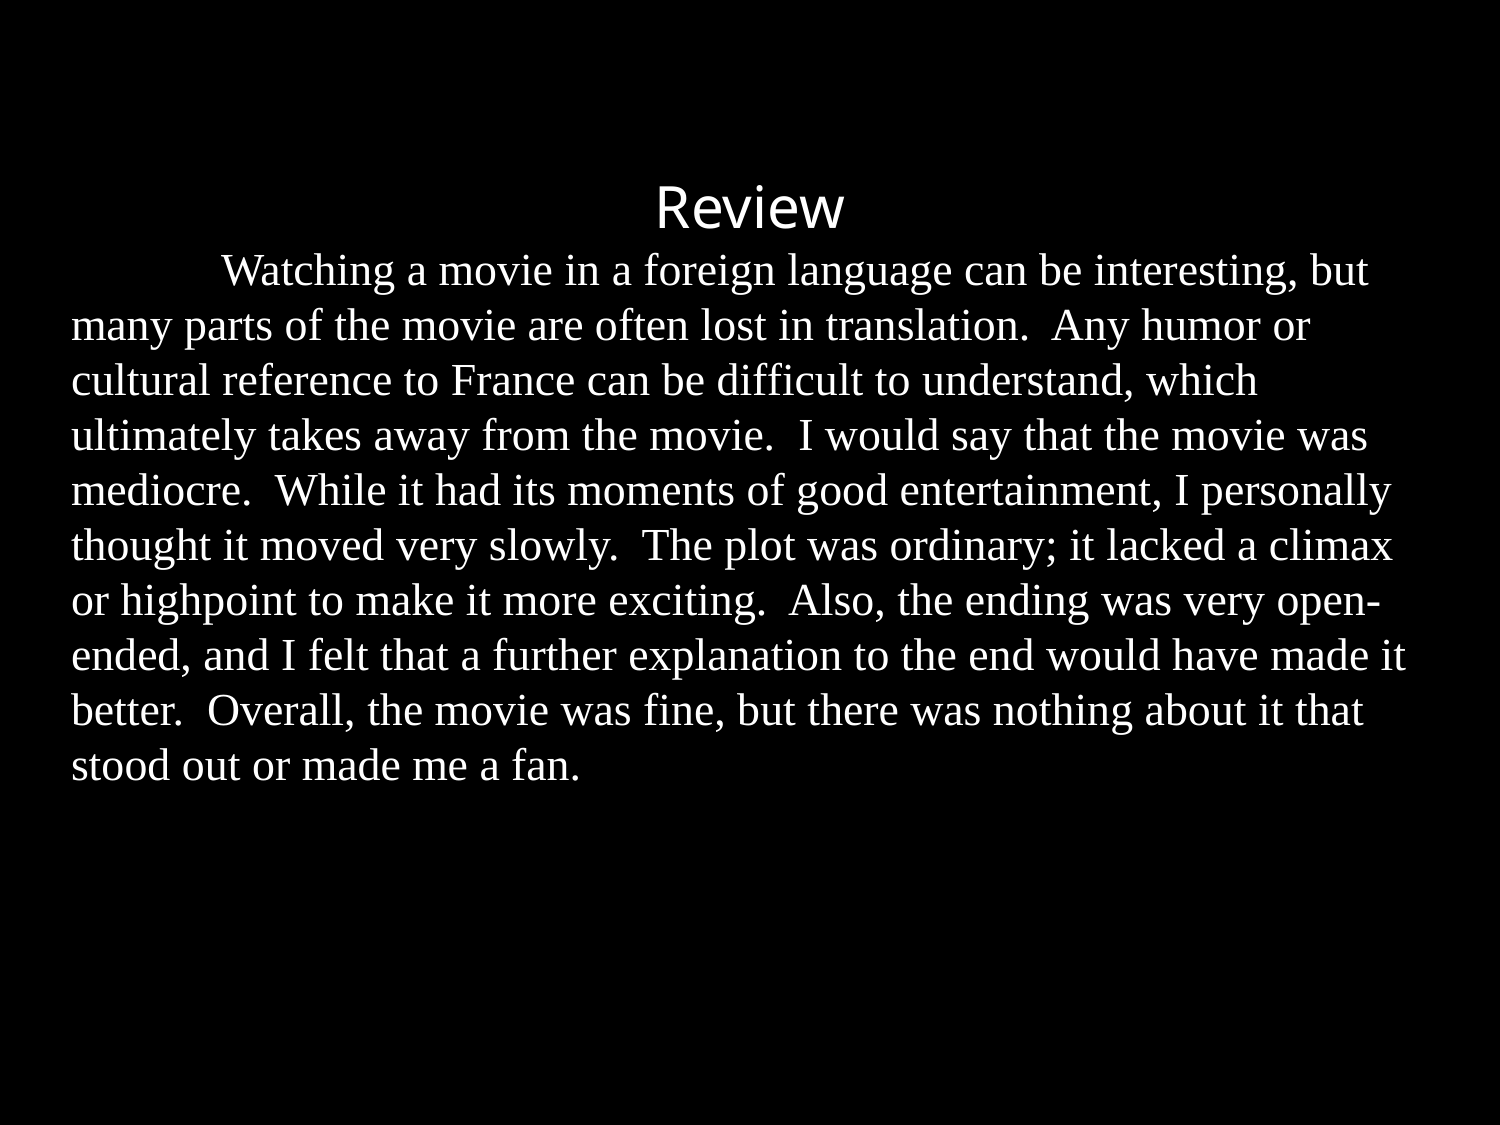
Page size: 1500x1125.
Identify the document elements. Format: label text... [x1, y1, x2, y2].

text_box Review Watching a movie in a foreign language can be interesting, but many parts of the movie are often lost in translation. Any humor or cultural reference to France can be difficult to understand, which ultimately takes away from the movie. I would say that the movie was mediocre. While it had its moments of good entertainment, I personally thought it moved very slowly. The plot was ordinary; it lacked a climax or highpoint to make it more exciting. Also, the ending was very open-ended, and I felt that a further explanation to the end would have made it better. Overall, the movie was fine, but there was nothing about it that stood out or made me a fan. [56, 162, 1444, 798]
